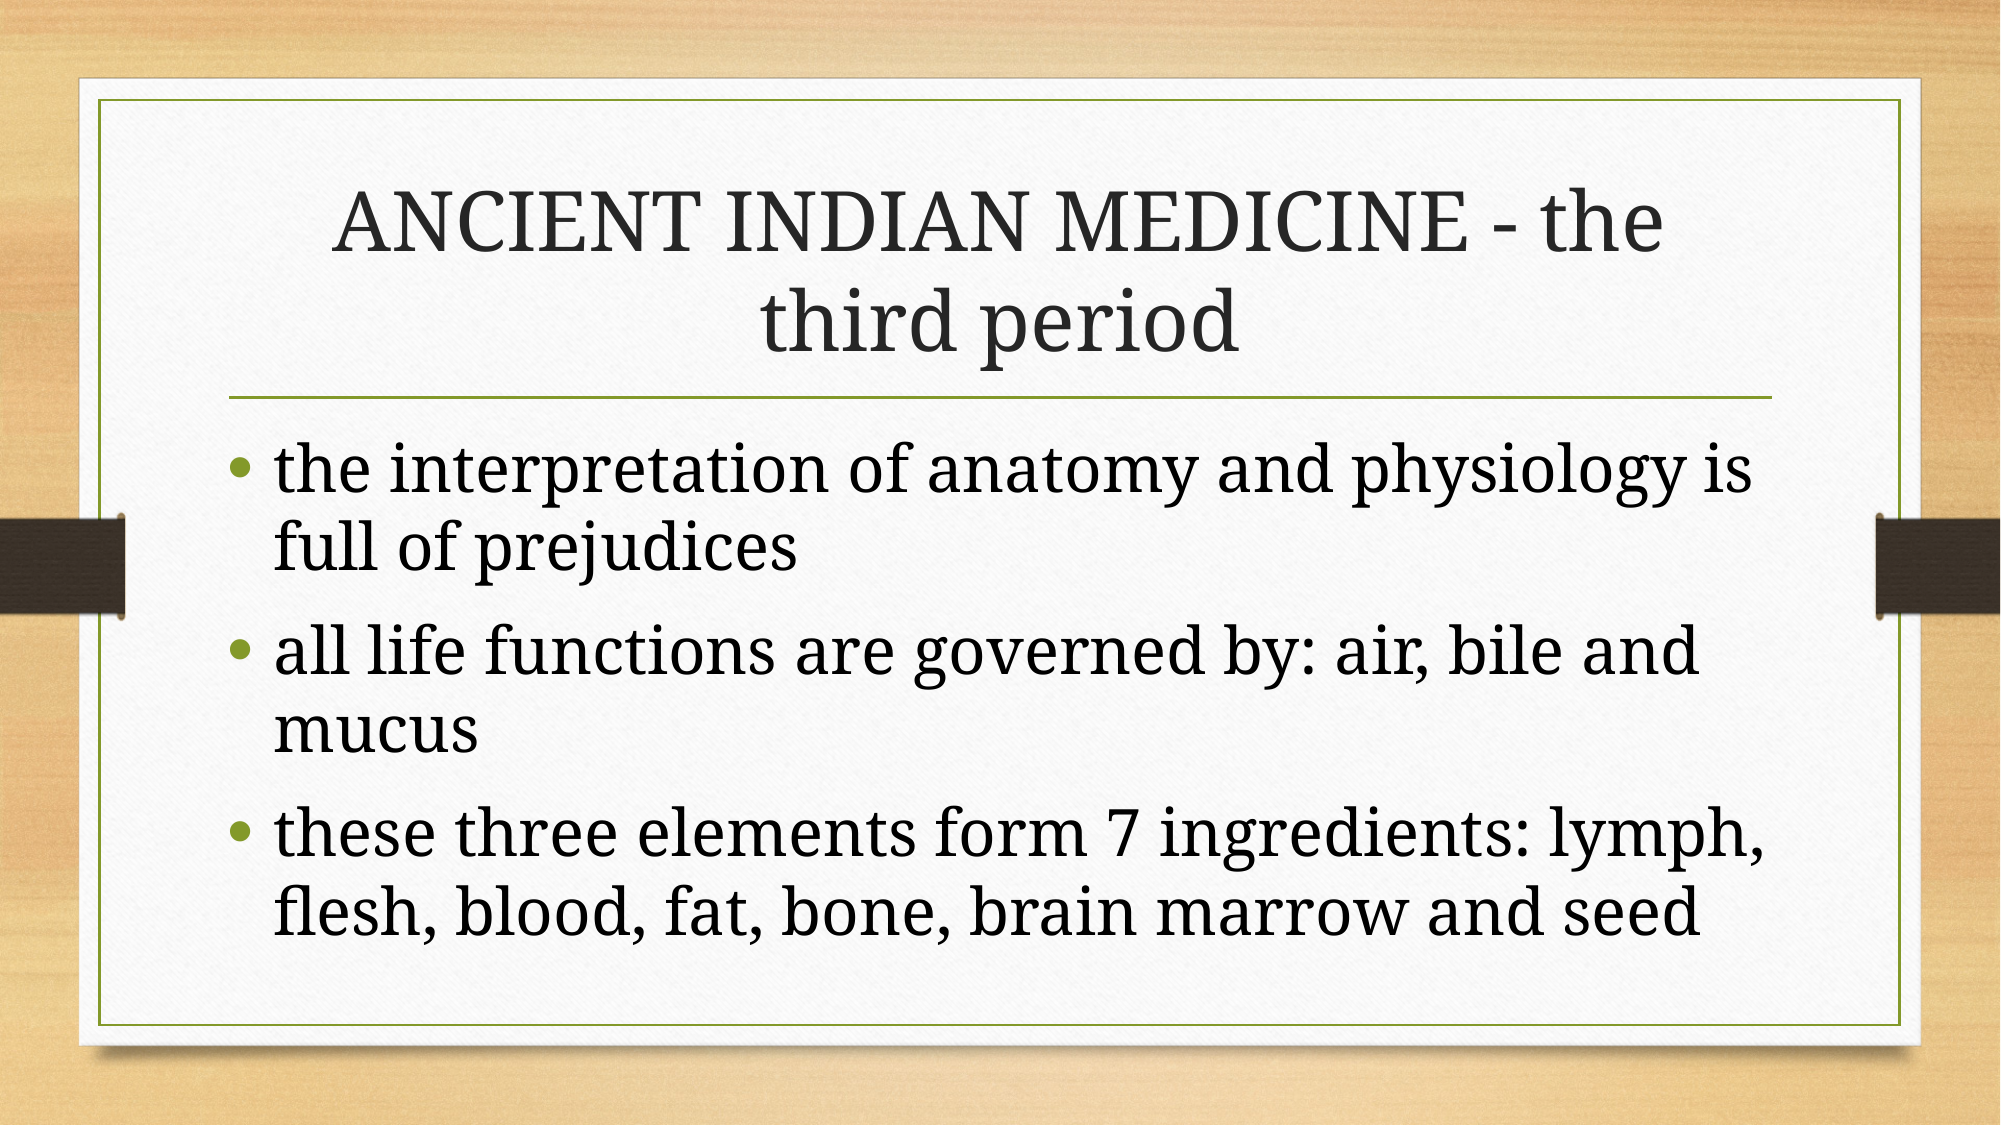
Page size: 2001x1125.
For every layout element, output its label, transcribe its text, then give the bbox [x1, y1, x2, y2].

picture [0, 0, 2001, 1125]
title ANCIENT INDIAN MEDICINE - the third period [212, 161, 1788, 375]
list the interpretation of anatomy and physiology is full of prejudices all life functions are governed by: air, bile and mucus these three elements form 7 ingredients: lymph, flesh, blood, fat, bone, brain marrow and seed [212, 419, 1788, 964]
